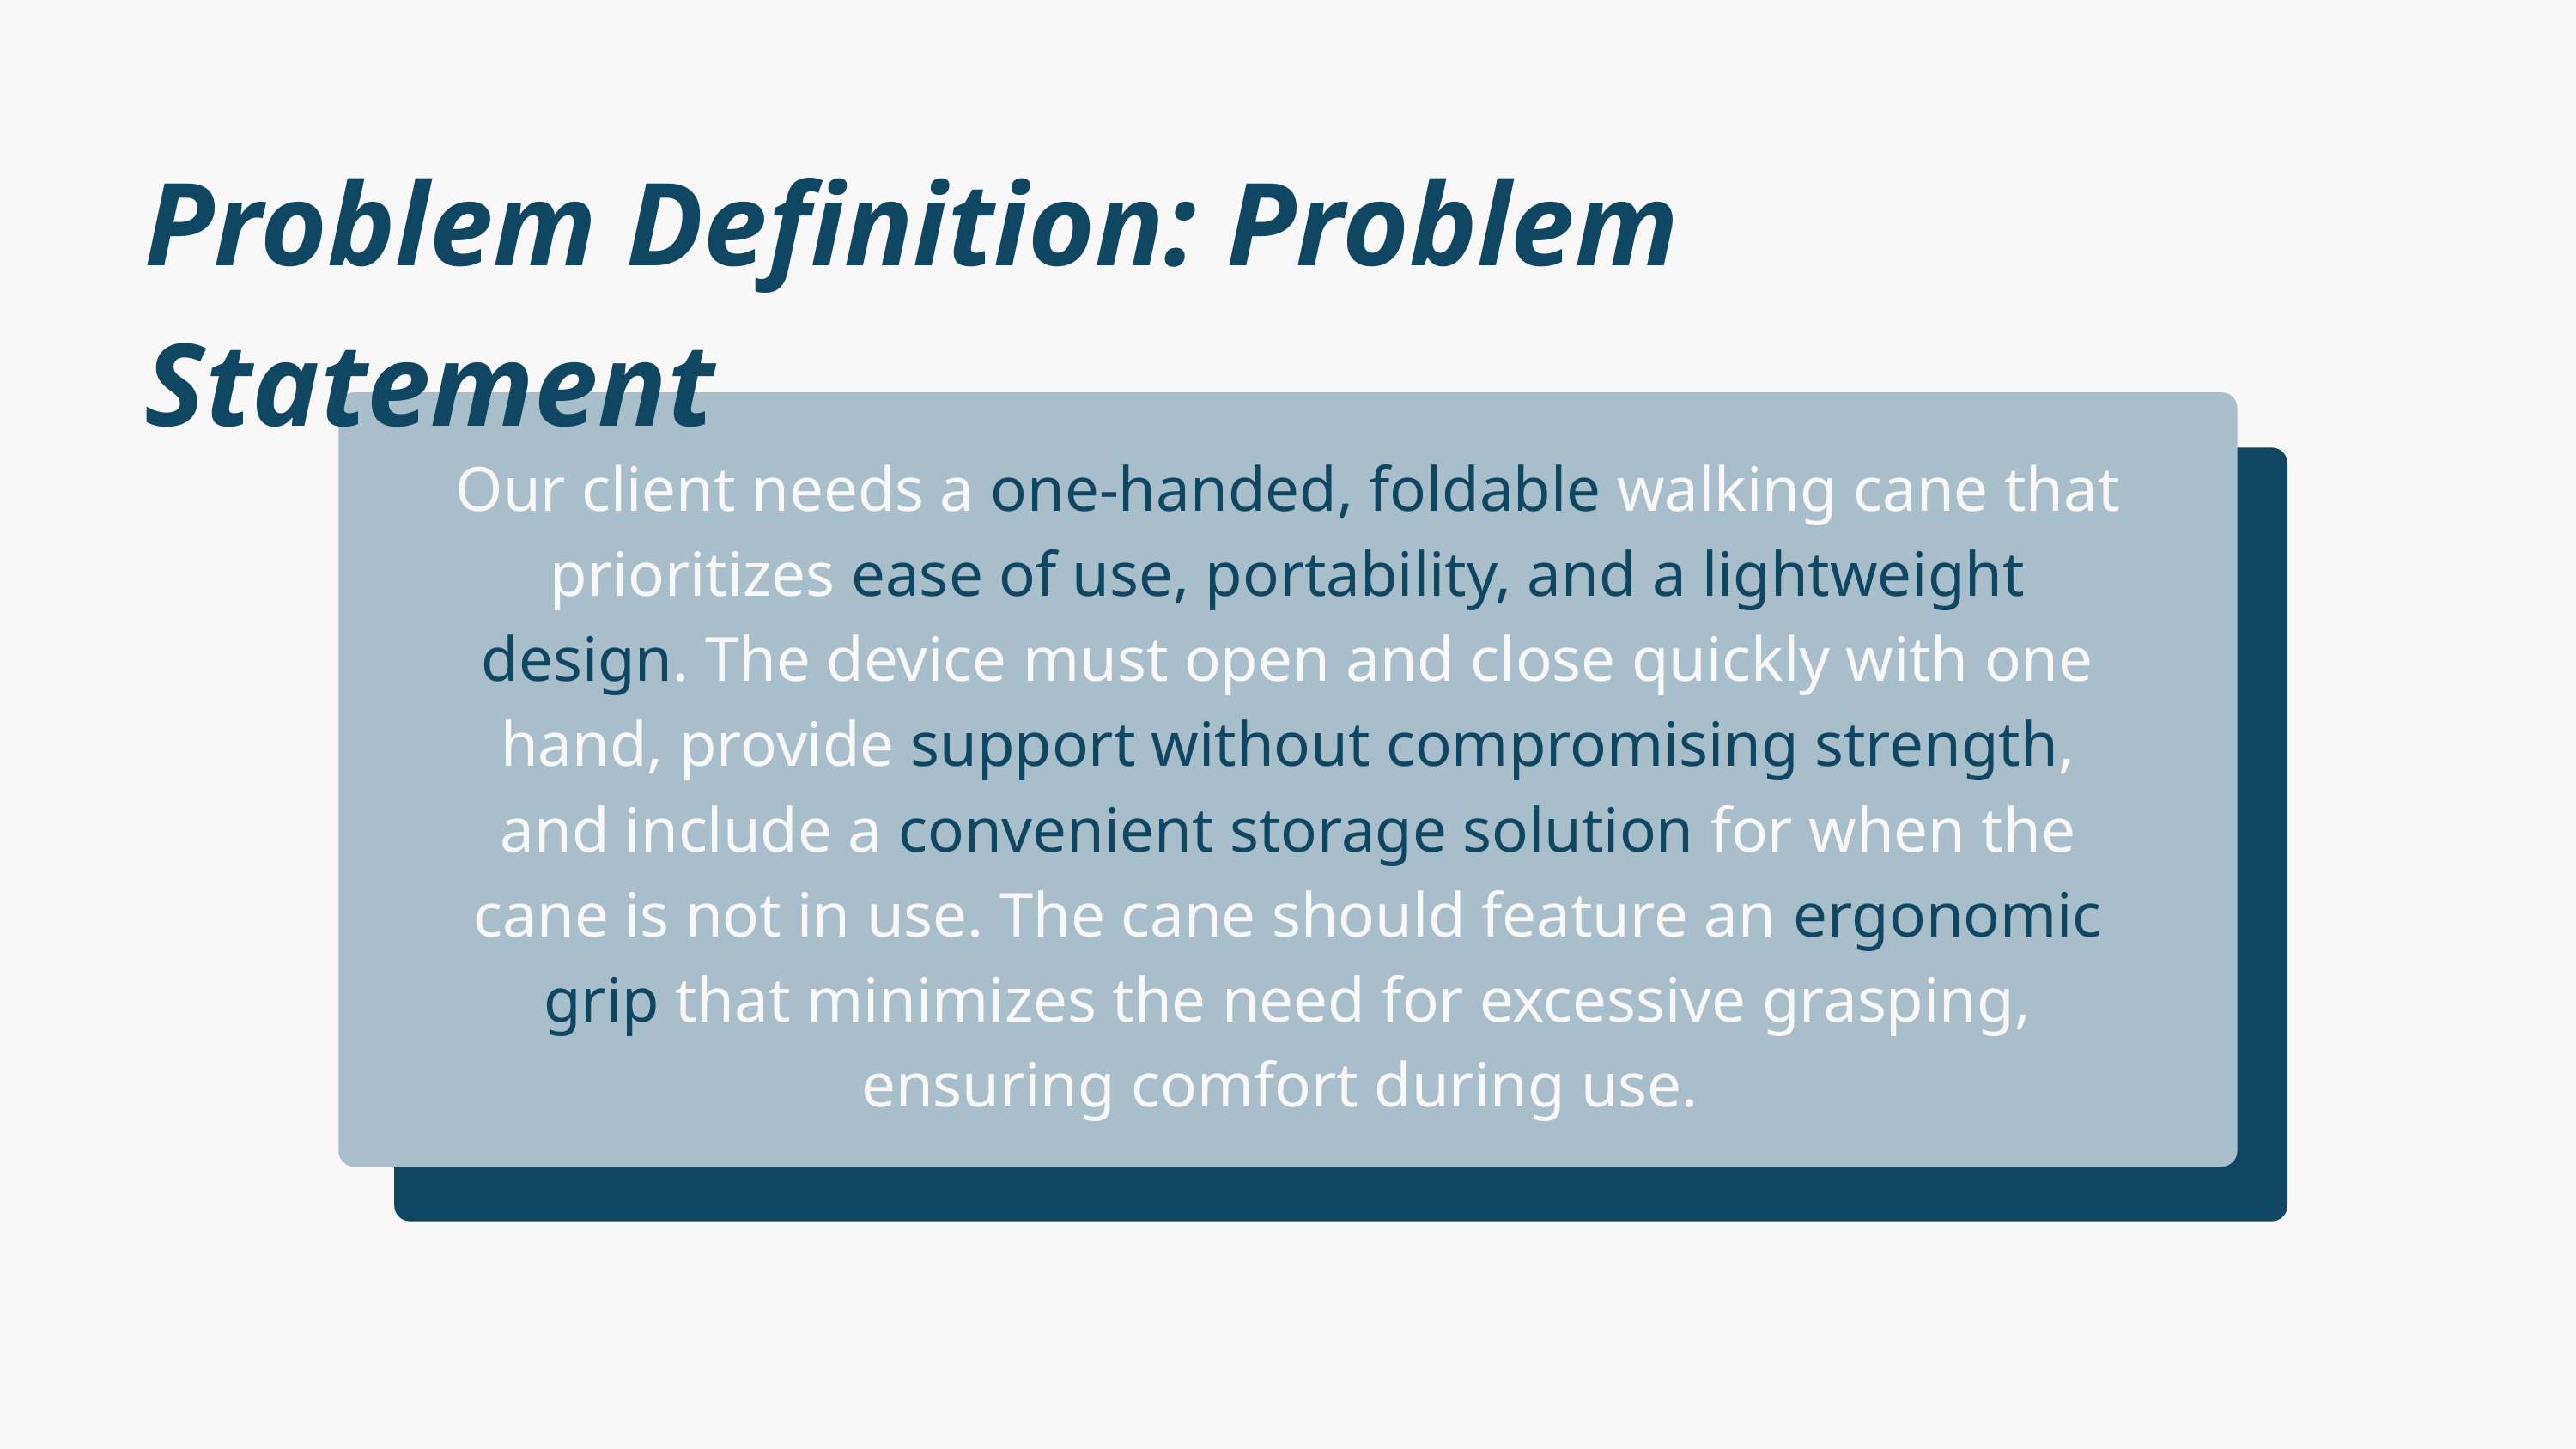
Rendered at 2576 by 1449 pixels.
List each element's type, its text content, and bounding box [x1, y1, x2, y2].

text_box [393, 447, 2288, 1222]
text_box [338, 391, 2238, 1167]
text_box Problem Definition: Problem Statement [144, 128, 1937, 450]
